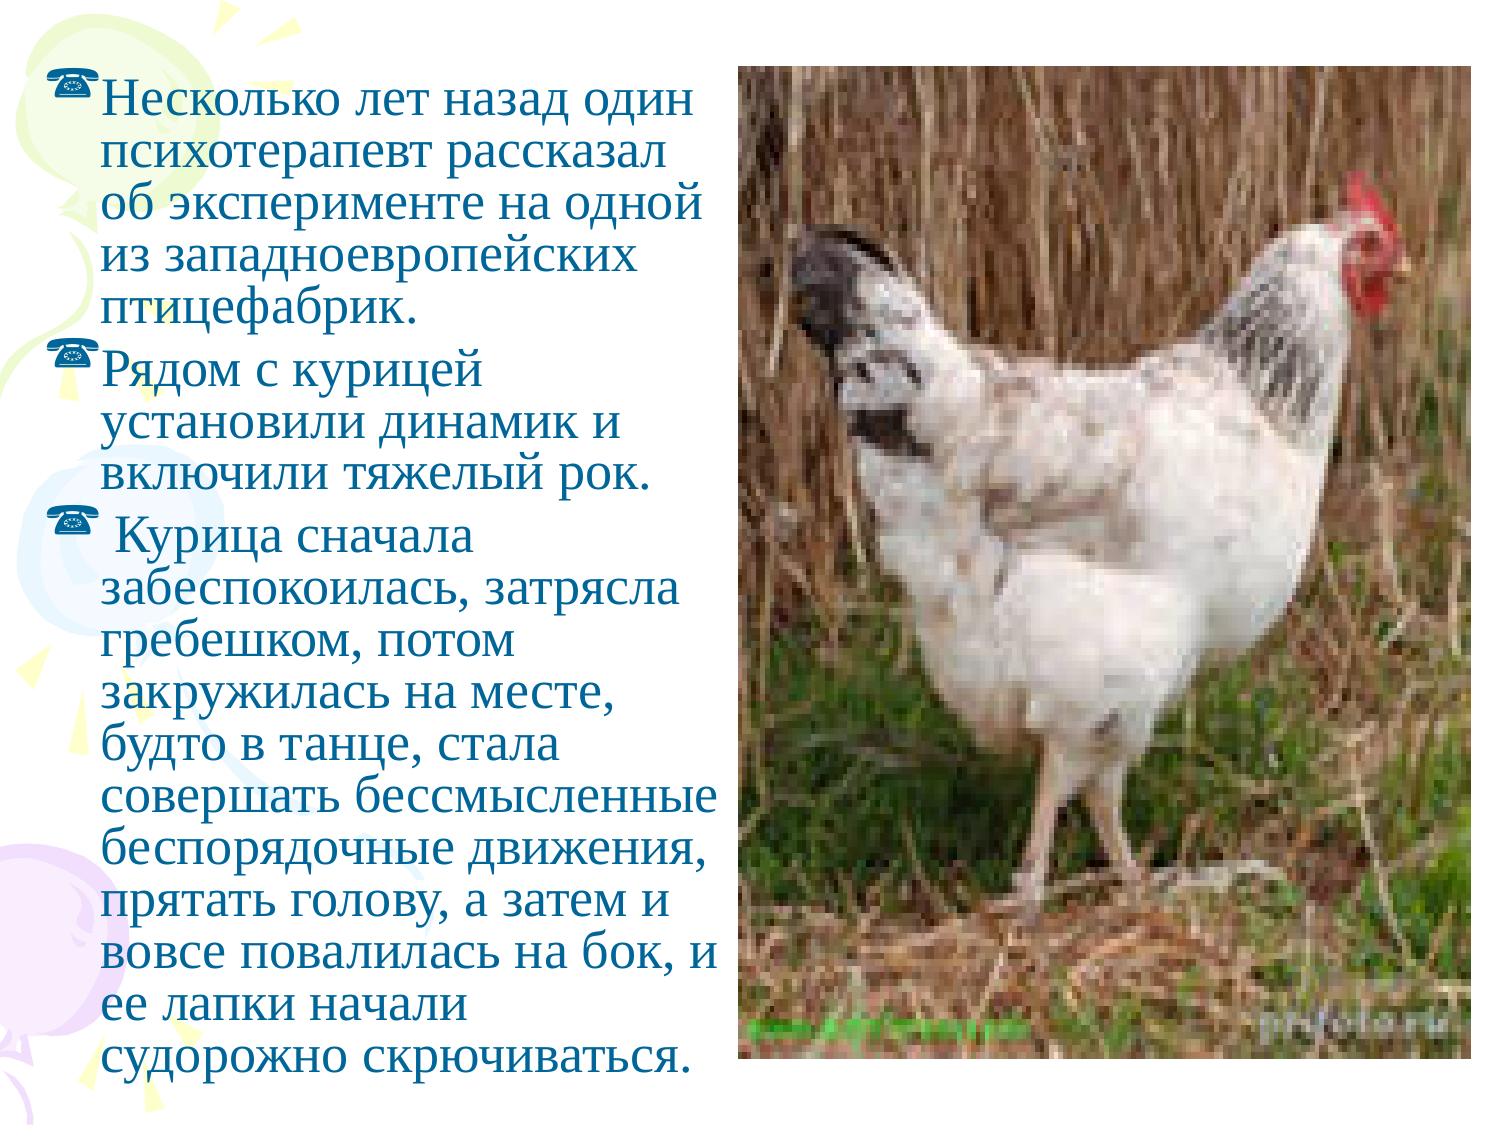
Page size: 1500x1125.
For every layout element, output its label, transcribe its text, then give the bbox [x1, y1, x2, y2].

list Несколько лет назад один психотерапевт рассказал об эксперименте на одной из западноевропейских птицефабрик. Рядом с курицей установили динамик и включили тяжелый рок. Курица сначала забеспокоилась, затрясла гребешком, потом закружилась на месте, будто в танце, стала совершать бессмысленные беспорядочные движения, прятать голову, а затем и вовсе повалилась на бок, и ее лапки начали судорожно скрючиваться. [29, 66, 738, 1095]
picture [737, 66, 1471, 1059]
